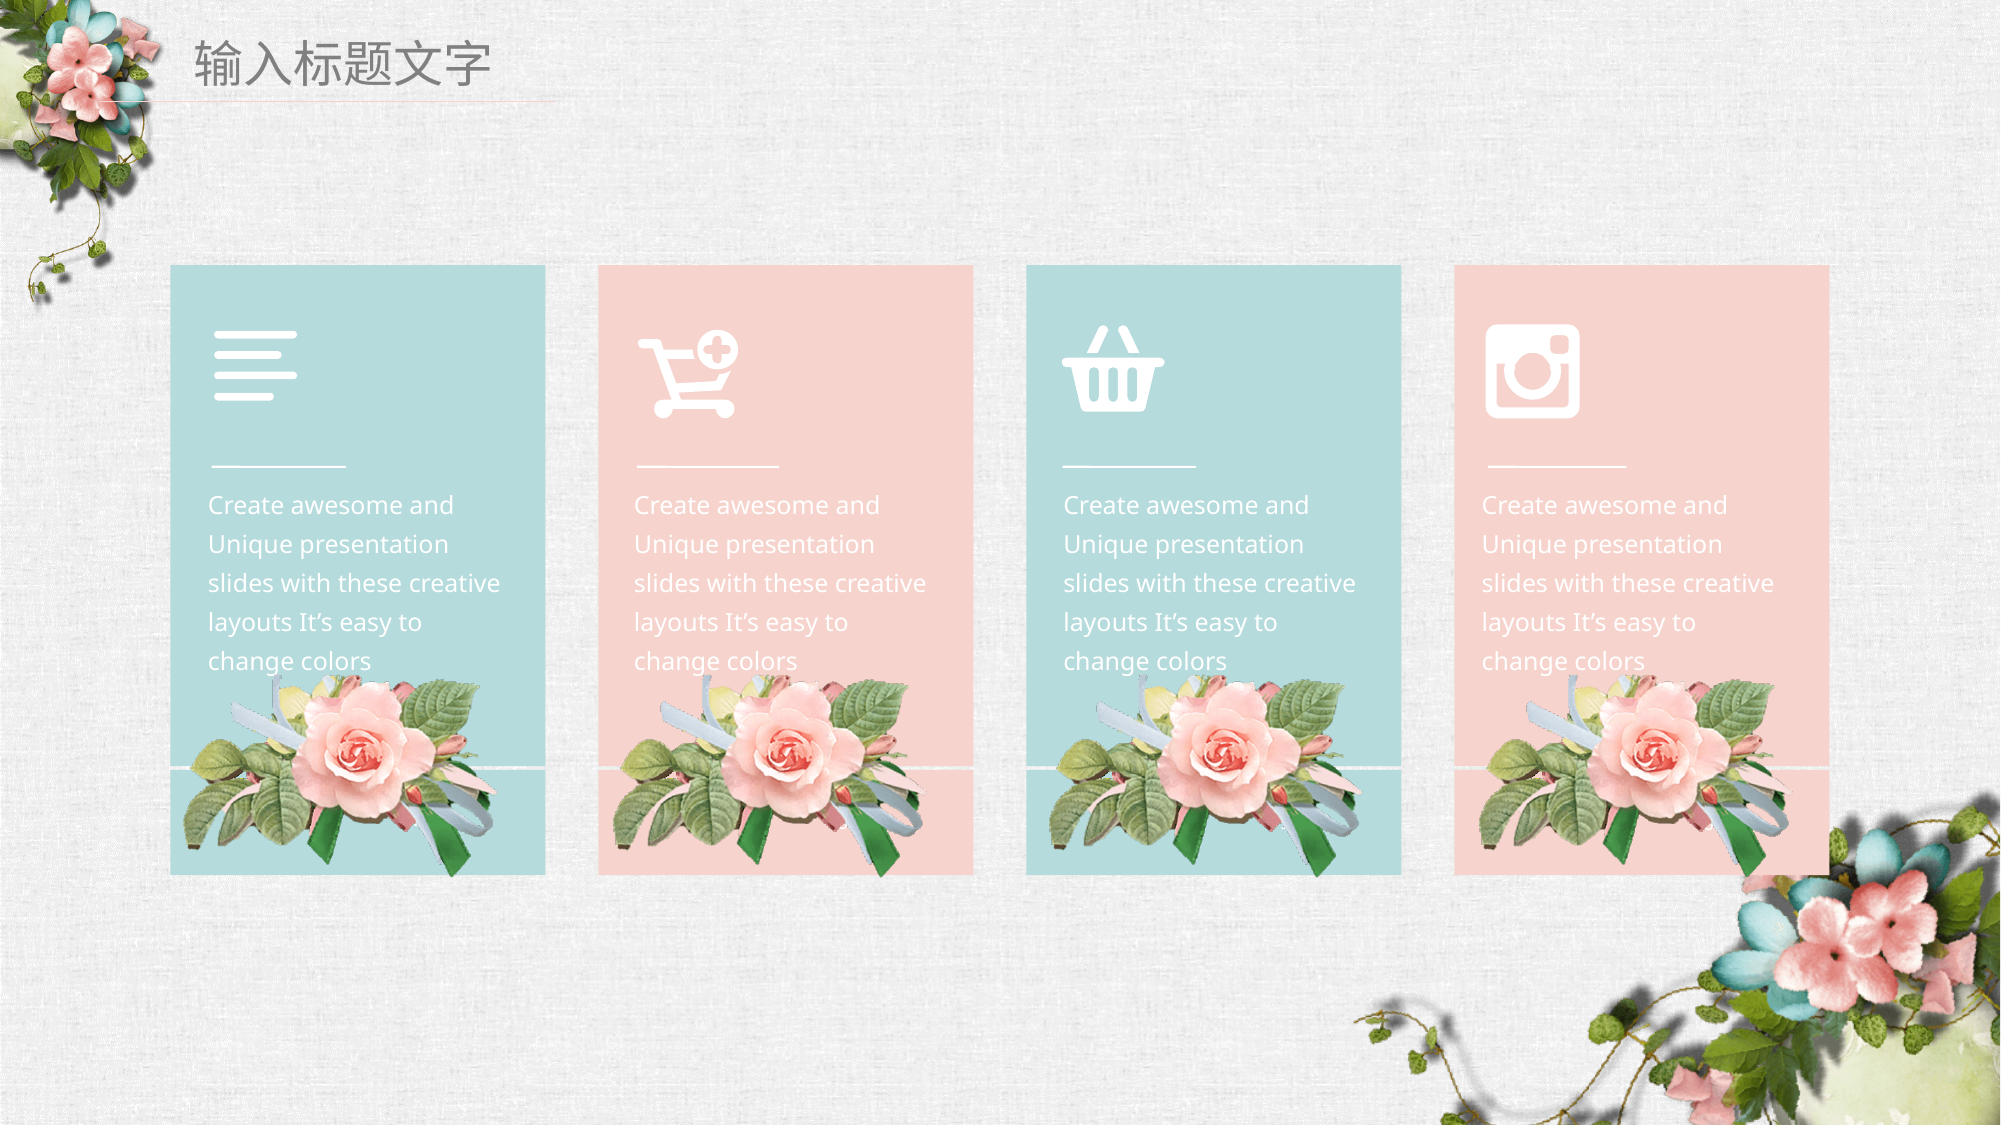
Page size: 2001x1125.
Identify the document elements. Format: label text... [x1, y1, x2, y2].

text_box Create awesome and Unique presentation slides with these creative layouts It’s easy to change colors [1059, 476, 1372, 613]
text_box [1117, 325, 1140, 353]
text_box [214, 392, 274, 401]
text_box [697, 329, 739, 370]
text_box [214, 371, 298, 380]
text_box Create awesome and Unique presentation slides with these creative layouts It’s easy to change colors [629, 476, 943, 613]
text_box [214, 330, 298, 339]
text_box [1026, 265, 1402, 613]
text_box [598, 265, 974, 613]
text_box [1485, 324, 1580, 419]
text_box Create awesome and Unique presentation slides with these creative layouts It’s easy to change colors [203, 476, 517, 613]
text_box [1454, 265, 1830, 613]
text_box [637, 339, 735, 419]
text_box Create awesome and Unique presentation slides with these creative layouts It’s easy to change colors [1477, 476, 1790, 613]
text_box [170, 265, 546, 613]
text_box [214, 351, 282, 359]
text_box [1061, 357, 1165, 412]
text_box [1086, 325, 1109, 353]
picture [0, 0, 2001, 1125]
text_box 输入标题文字 [178, 25, 555, 101]
